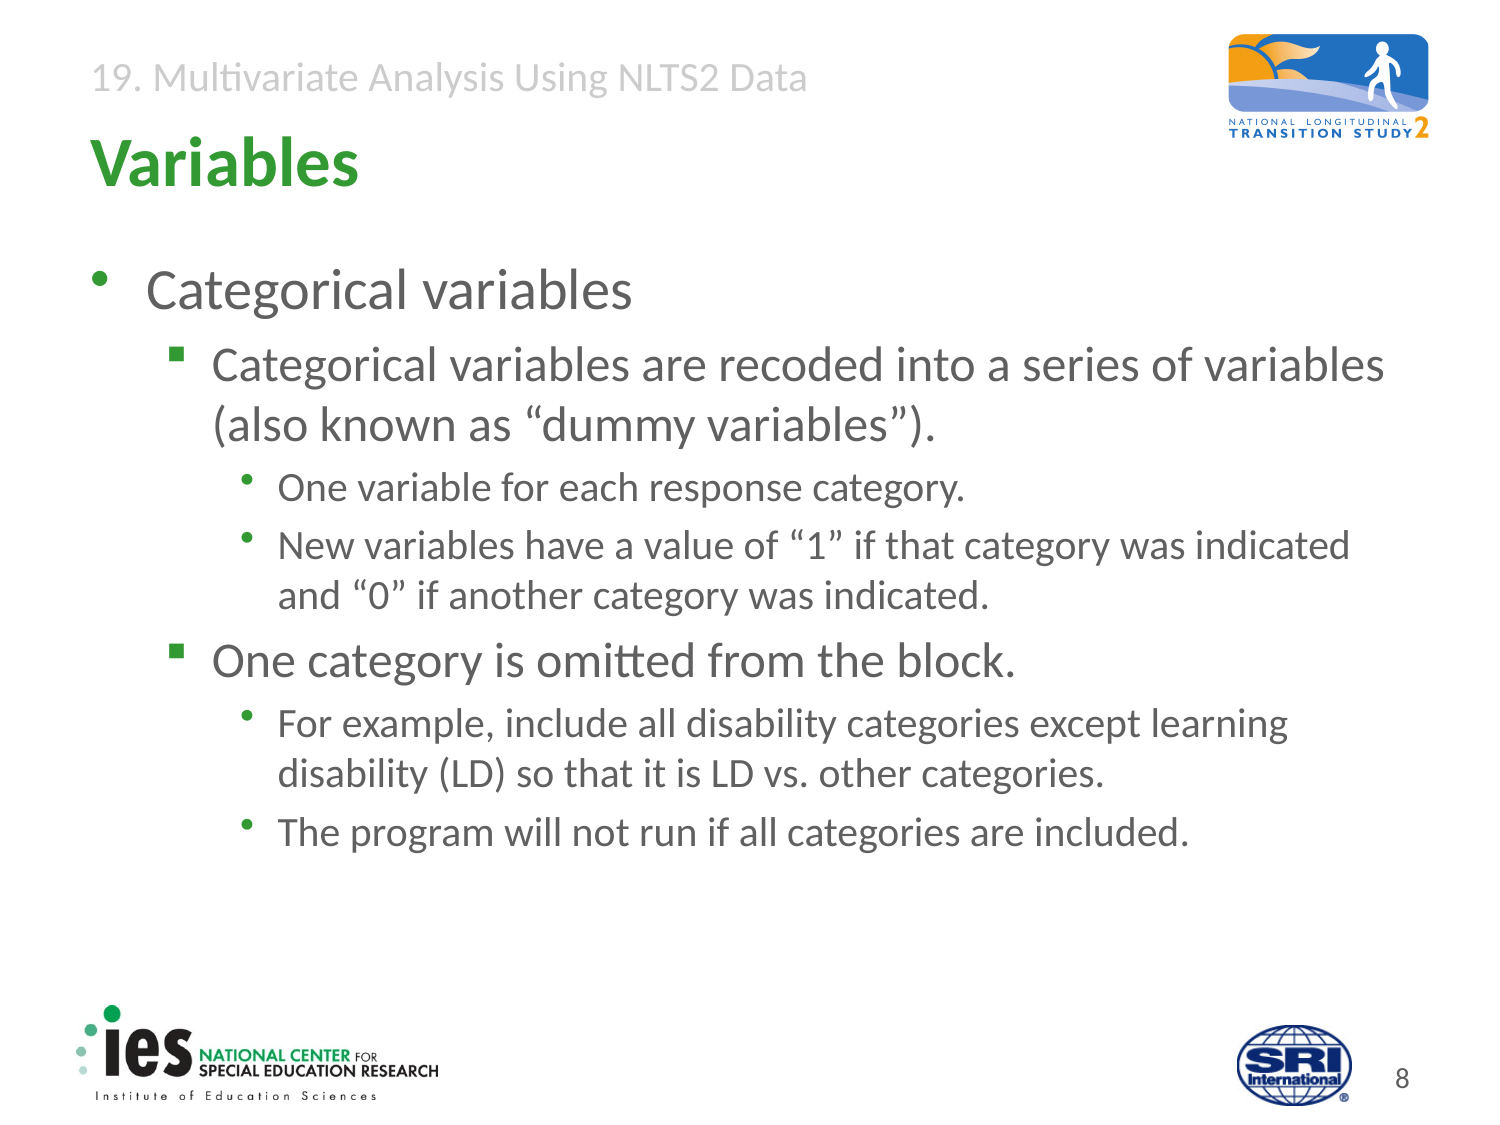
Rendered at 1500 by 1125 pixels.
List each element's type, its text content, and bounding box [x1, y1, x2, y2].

title Variables [74, 90, 1426, 226]
slide_number 7 [1321, 1051, 1426, 1125]
picture [1237, 1025, 1352, 1106]
picture [76, 1005, 438, 1100]
list Categorical variables Categorical variables are recoded into a series of variables (also known as “dummy variables”). One variable for each response category. New variables have a value of “1” if that category was indicated and “0” if another category was indicated. One category is omitted from the block. For example, include all disability categories except learning disability (LD) so that it is LD vs. other categories. The program will not run if all categories are included. [74, 243, 1426, 987]
